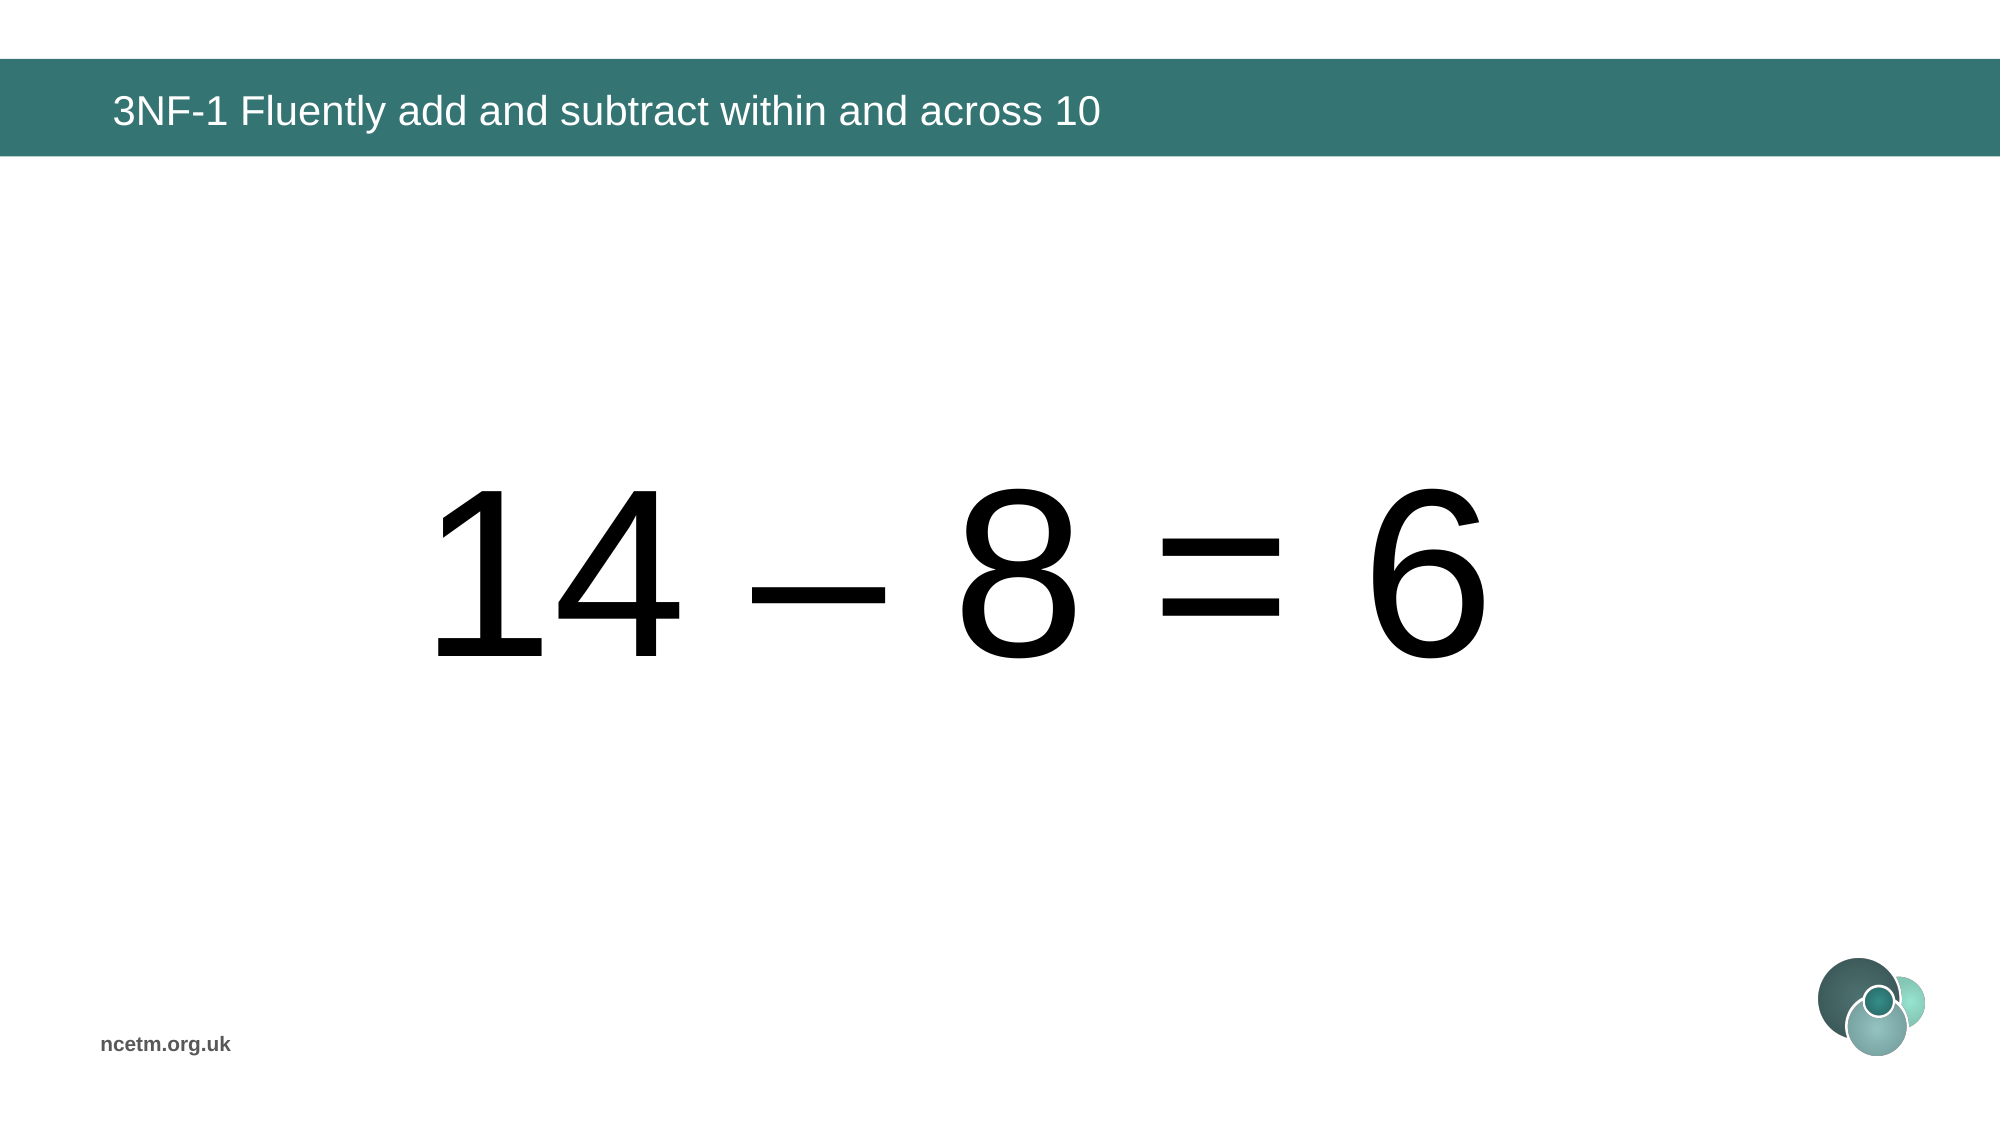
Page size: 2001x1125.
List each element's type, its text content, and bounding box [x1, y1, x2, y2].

text_box 6 [1346, 409, 1510, 712]
title 3NF-1 Fluently add and subtract within and across 10 [97, 76, 1945, 147]
text_box 14 – 8 = [405, 409, 1346, 712]
picture [1818, 958, 1925, 1056]
